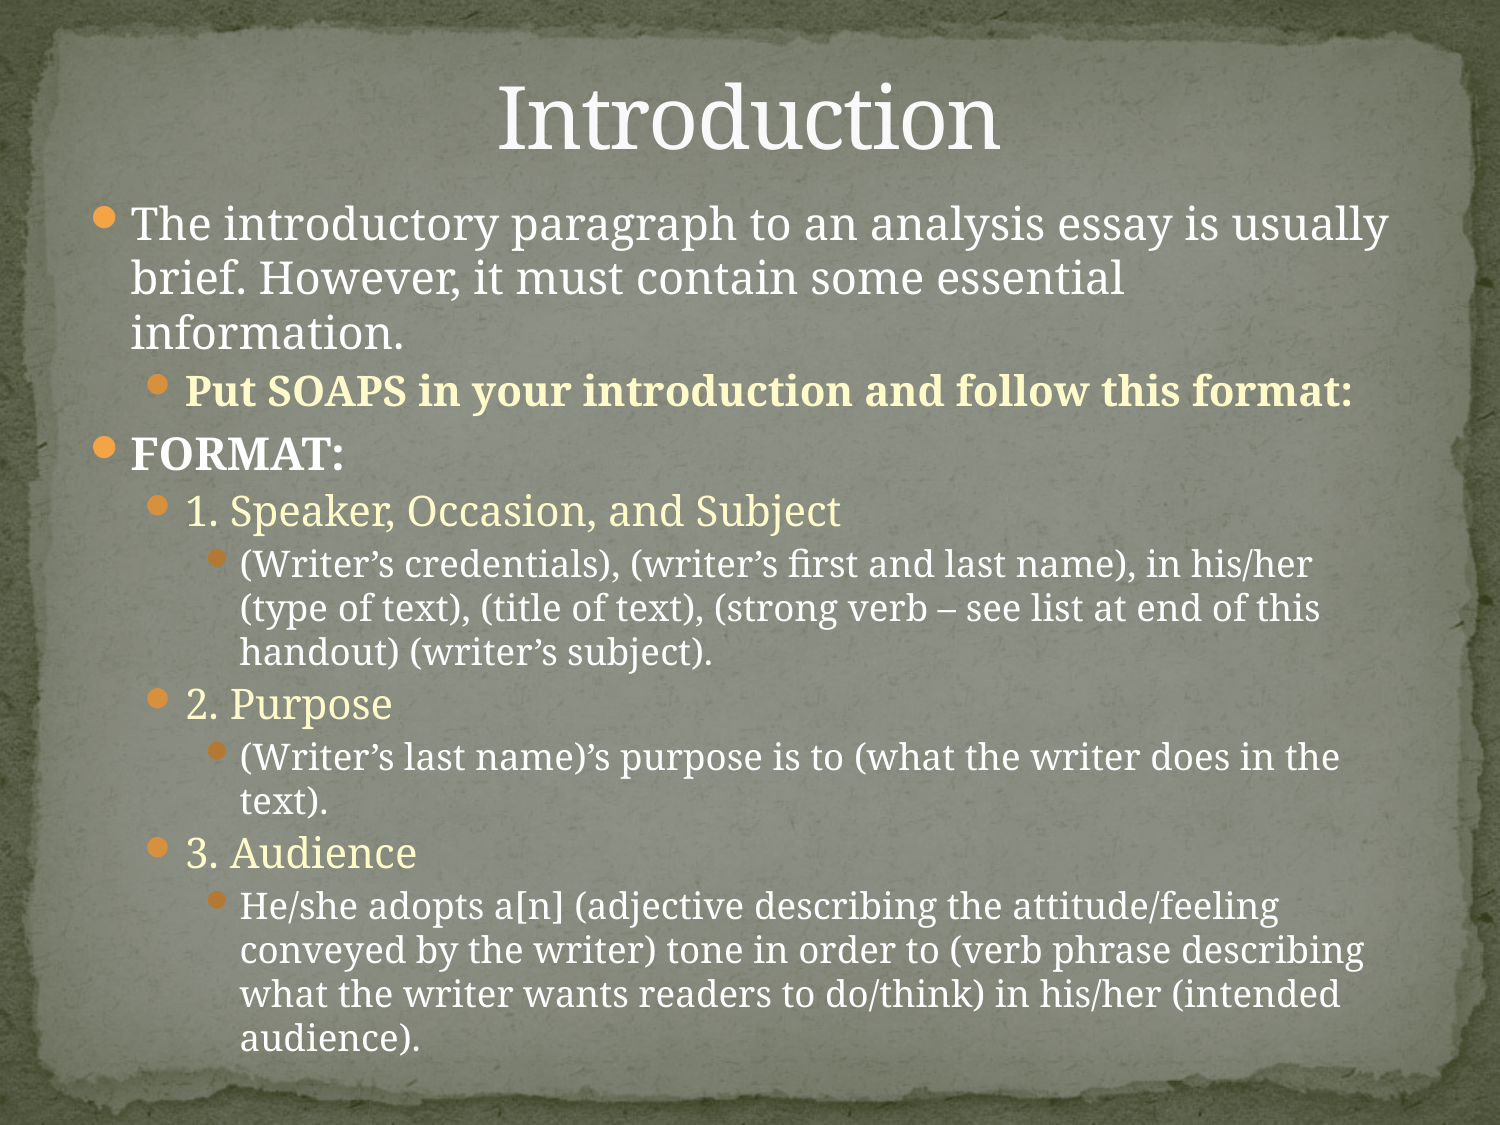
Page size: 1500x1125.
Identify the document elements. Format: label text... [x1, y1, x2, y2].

title Introduction [74, 24, 1425, 175]
list The introductory paragraph to an analysis essay is usually brief. However, it must contain some essential information. Put SOAPS in your introduction and follow this format: FORMAT: 1. Speaker, Occasion, and Subject (Writer’s credentials), (writer’s first and last name), in his/her (type of text), (title of text), (strong verb – see list at end of this handout) (writer’s subject). 2. Purpose (Writer’s last name)’s purpose is to (what the writer does in the text). 3. Audience He/she adopts a[n] (adjective describing the attitude/feeling conveyed by the writer) tone in order to (verb phrase describing what the writer wants readers to do/think) in his/her (intended audience). [75, 187, 1425, 1075]
